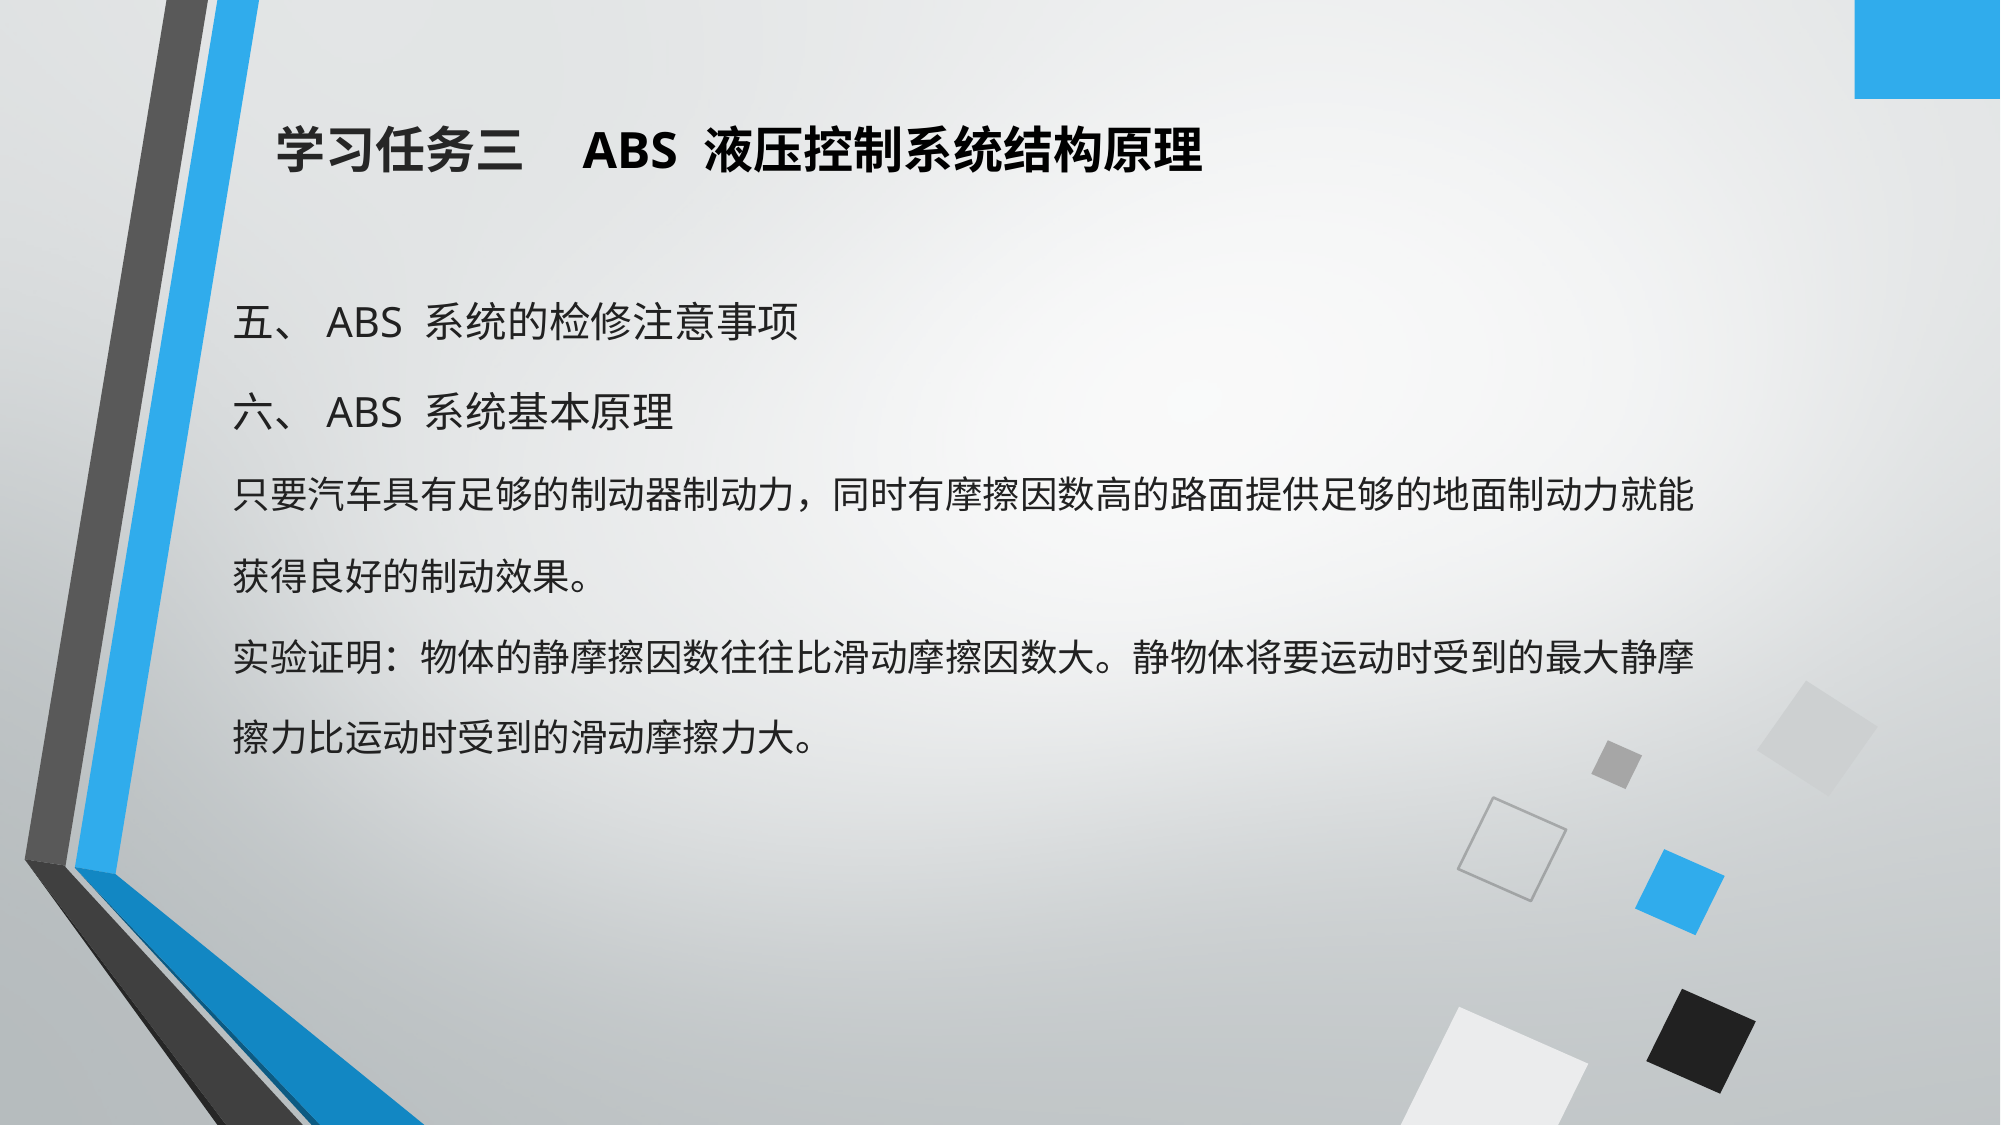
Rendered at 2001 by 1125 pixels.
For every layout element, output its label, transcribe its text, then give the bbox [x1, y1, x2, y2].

text_box 五、ABS 系统的检修注意事项 六、ABS 系统基本原理 只要汽车具有足够的制动器制动力，同时有摩擦因数高的路面提供足够的地面制动力就能获得良好的制动效果。 实验证明：物体的静摩擦因数往往比滑动摩擦因数大。静物体将要运动时受到的最大静摩擦力比运动时受到的滑动摩擦力大。 [218, 248, 1741, 767]
text_box [1853, 0, 2000, 100]
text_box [1443, 602, 1824, 1125]
text_box 学习任务三 ABS 液压控制系统结构原理 [260, 98, 1972, 230]
